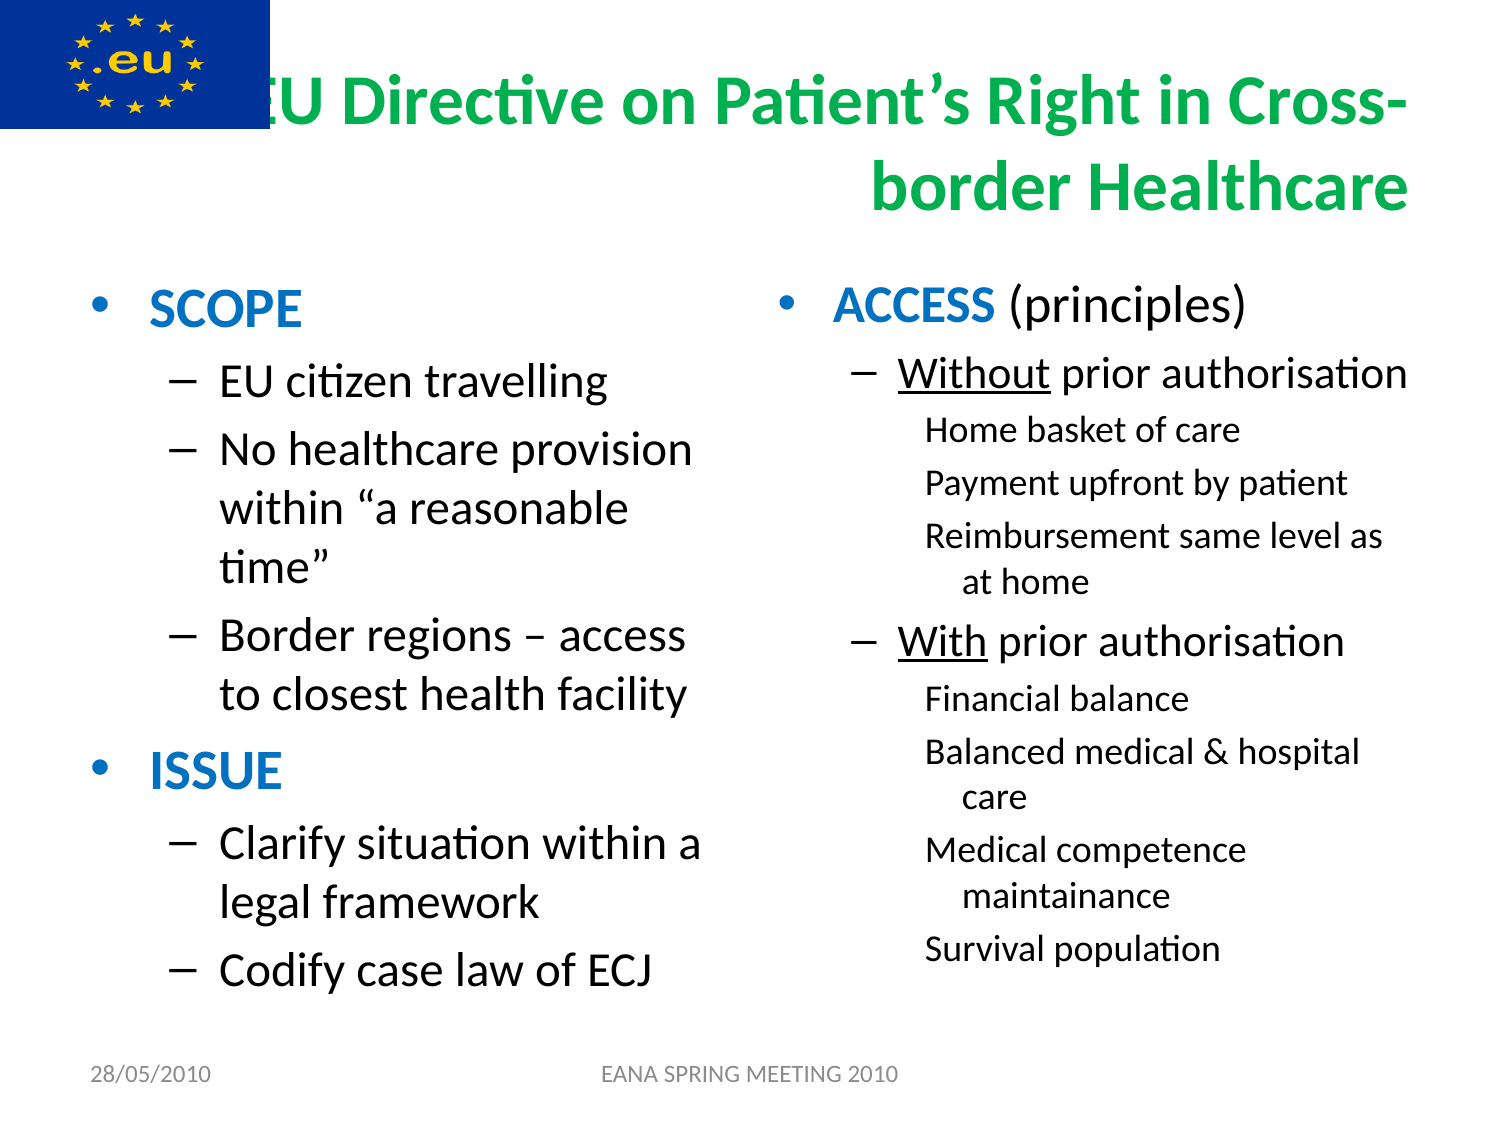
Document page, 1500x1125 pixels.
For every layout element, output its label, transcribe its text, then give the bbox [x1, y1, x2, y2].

title EU Directive on Patient’s Right in Cross-border Healthcare [75, 45, 1425, 233]
picture [0, 0, 270, 130]
list ACCESS (principles) Without prior authorisation Home basket of care Payment upfront by patient Reimbursement same level as at home With prior authorisation Financial balance Balanced medical & hospital care Medical competence maintainance Survival population [762, 262, 1425, 1005]
list SCOPE EU citizen travelling No healthcare provision within “a reasonable time” Border regions – access to closest health facility ISSUE Clarify situation within a legal framework Codify case law of ECJ [75, 262, 738, 1005]
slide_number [75, 1042, 425, 1103]
footer EANA SPRING MEETING 2010 [512, 1042, 988, 1103]
